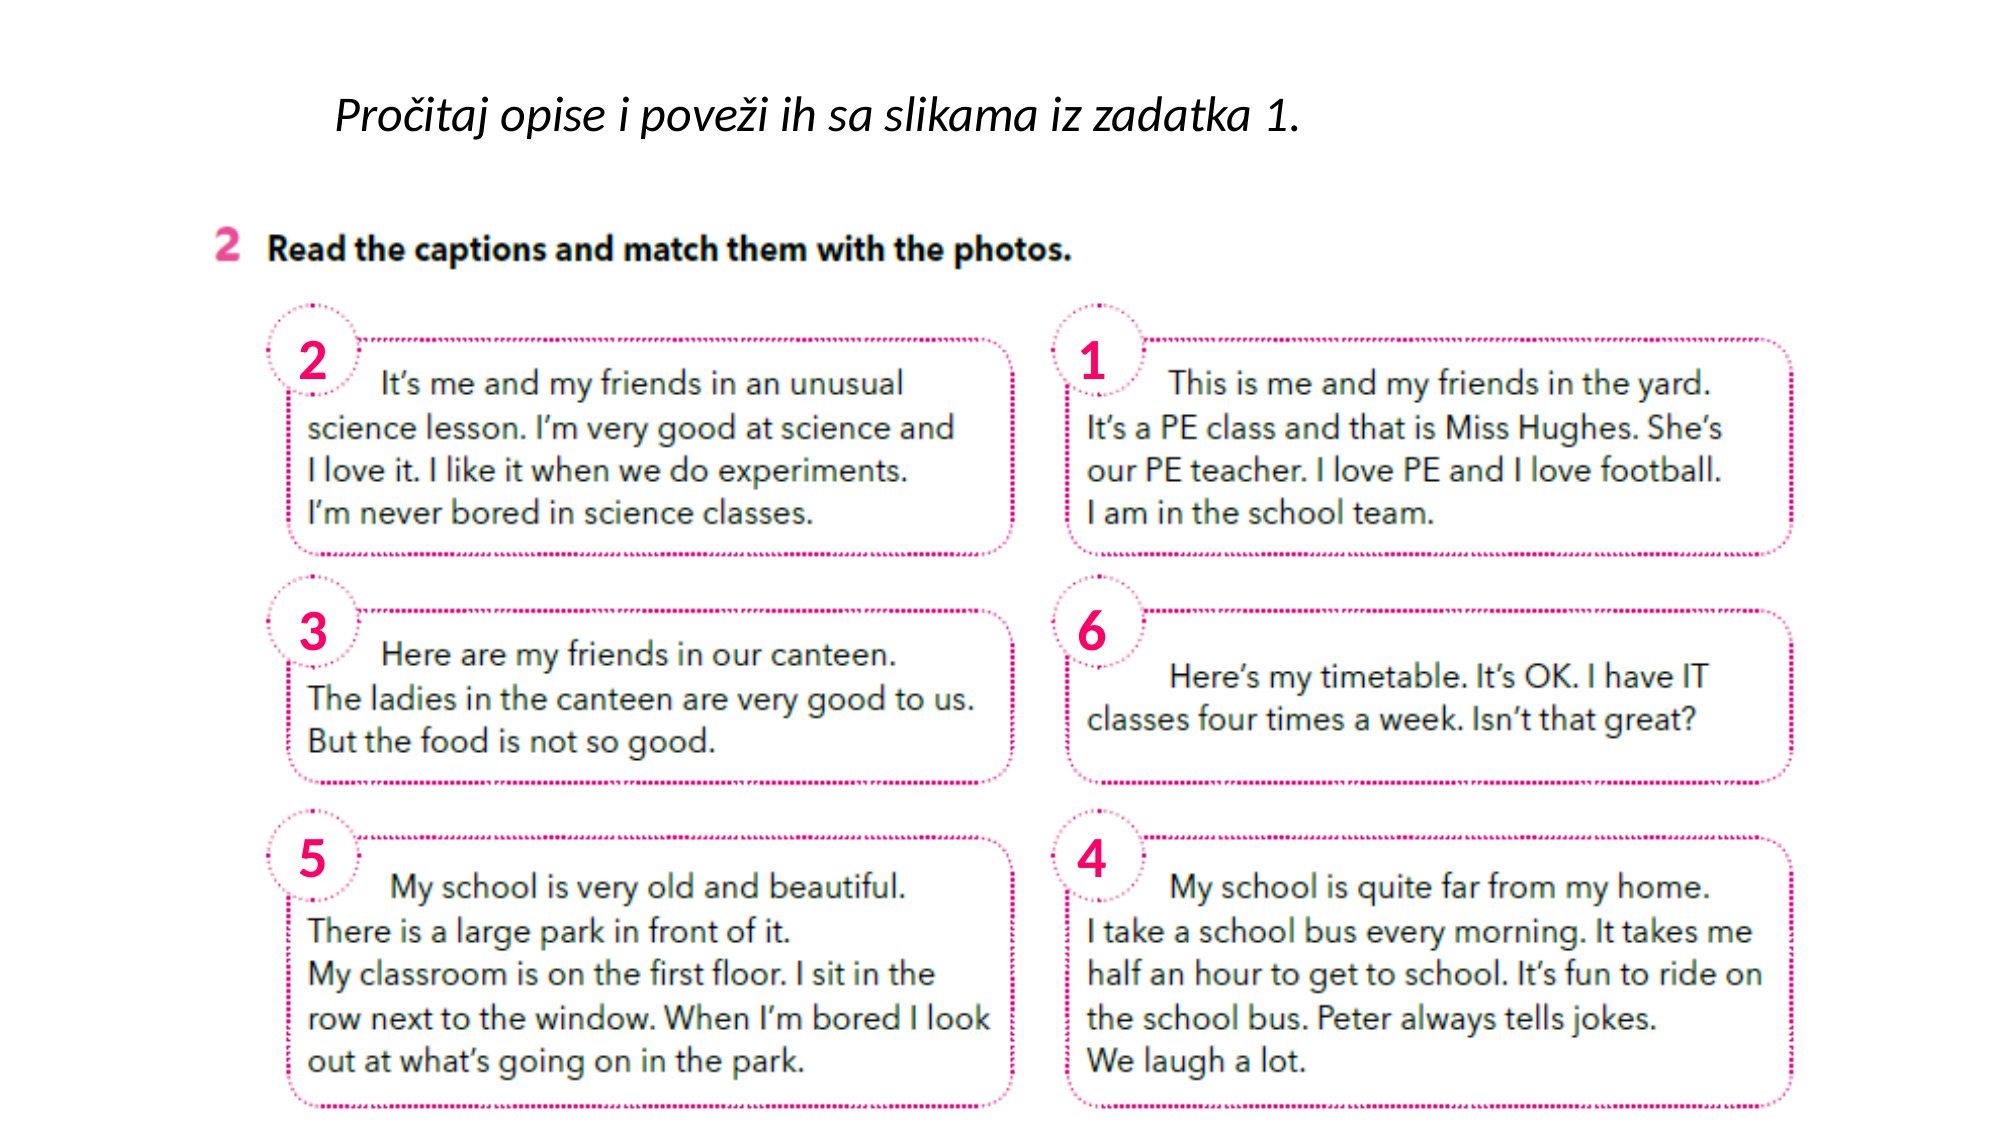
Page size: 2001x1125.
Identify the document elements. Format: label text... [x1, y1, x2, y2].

text_box Pročitaj opise i poveži ih sa slikama iz zadatka 1. [319, 74, 1634, 150]
picture [206, 215, 1808, 1125]
